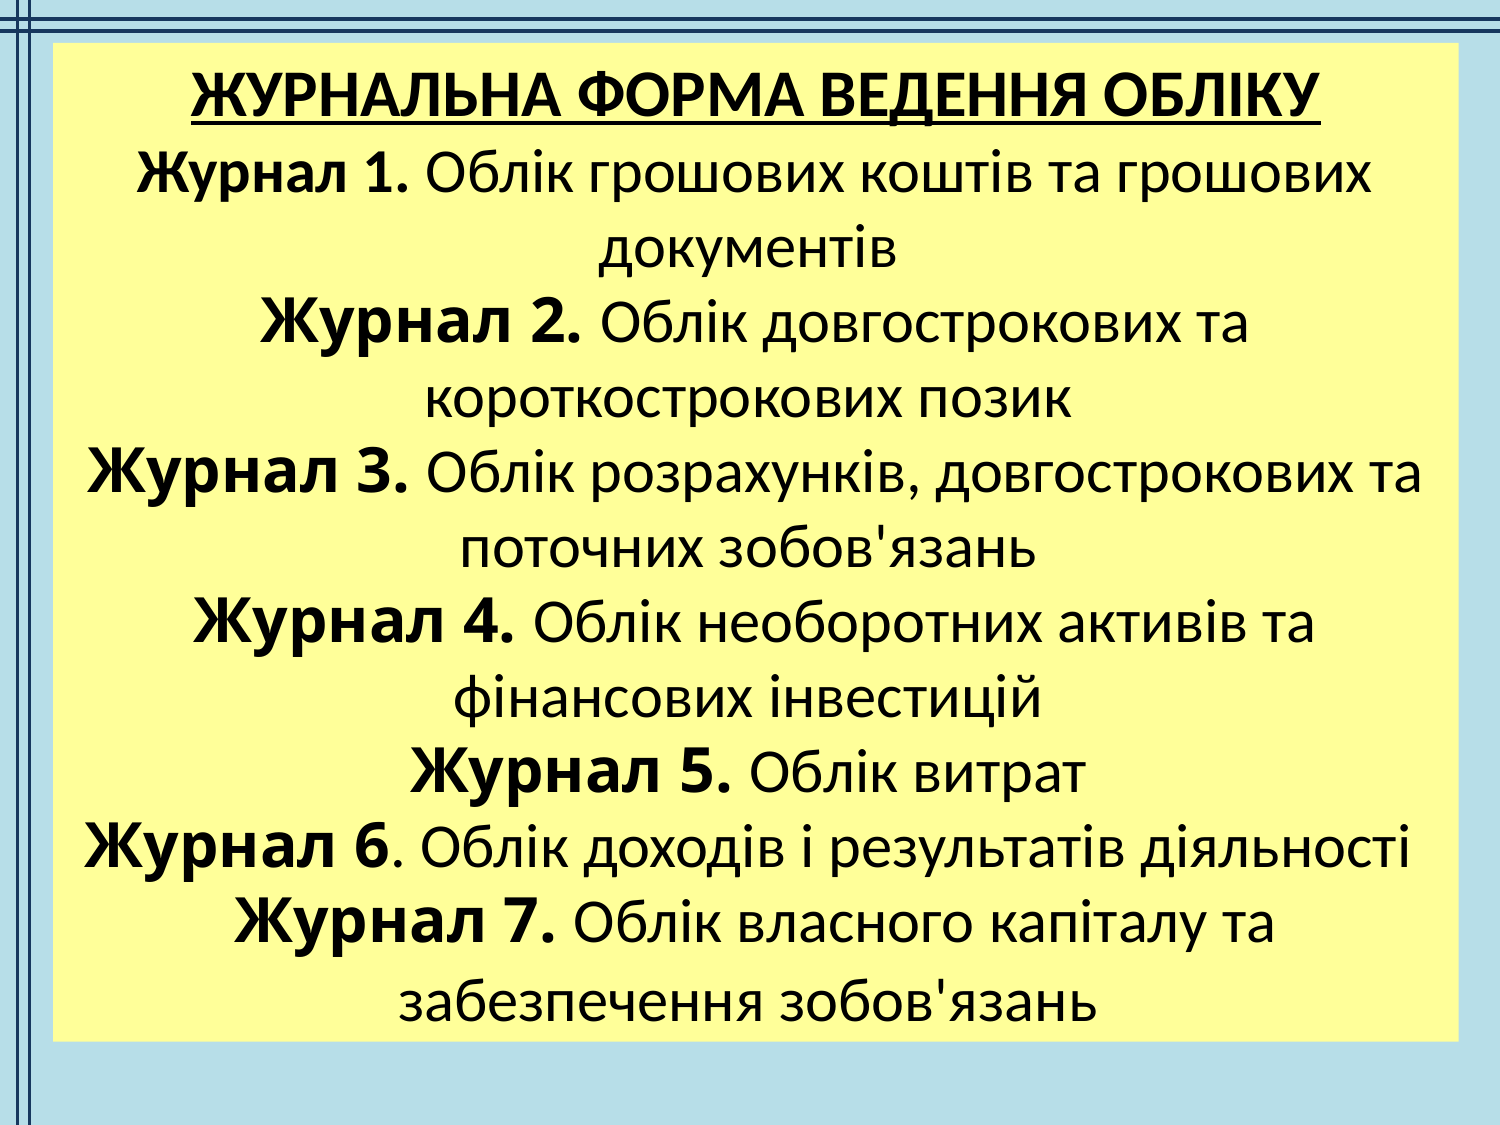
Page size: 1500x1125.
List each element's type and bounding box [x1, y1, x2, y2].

text_box [0, 0, 1500, 1125]
